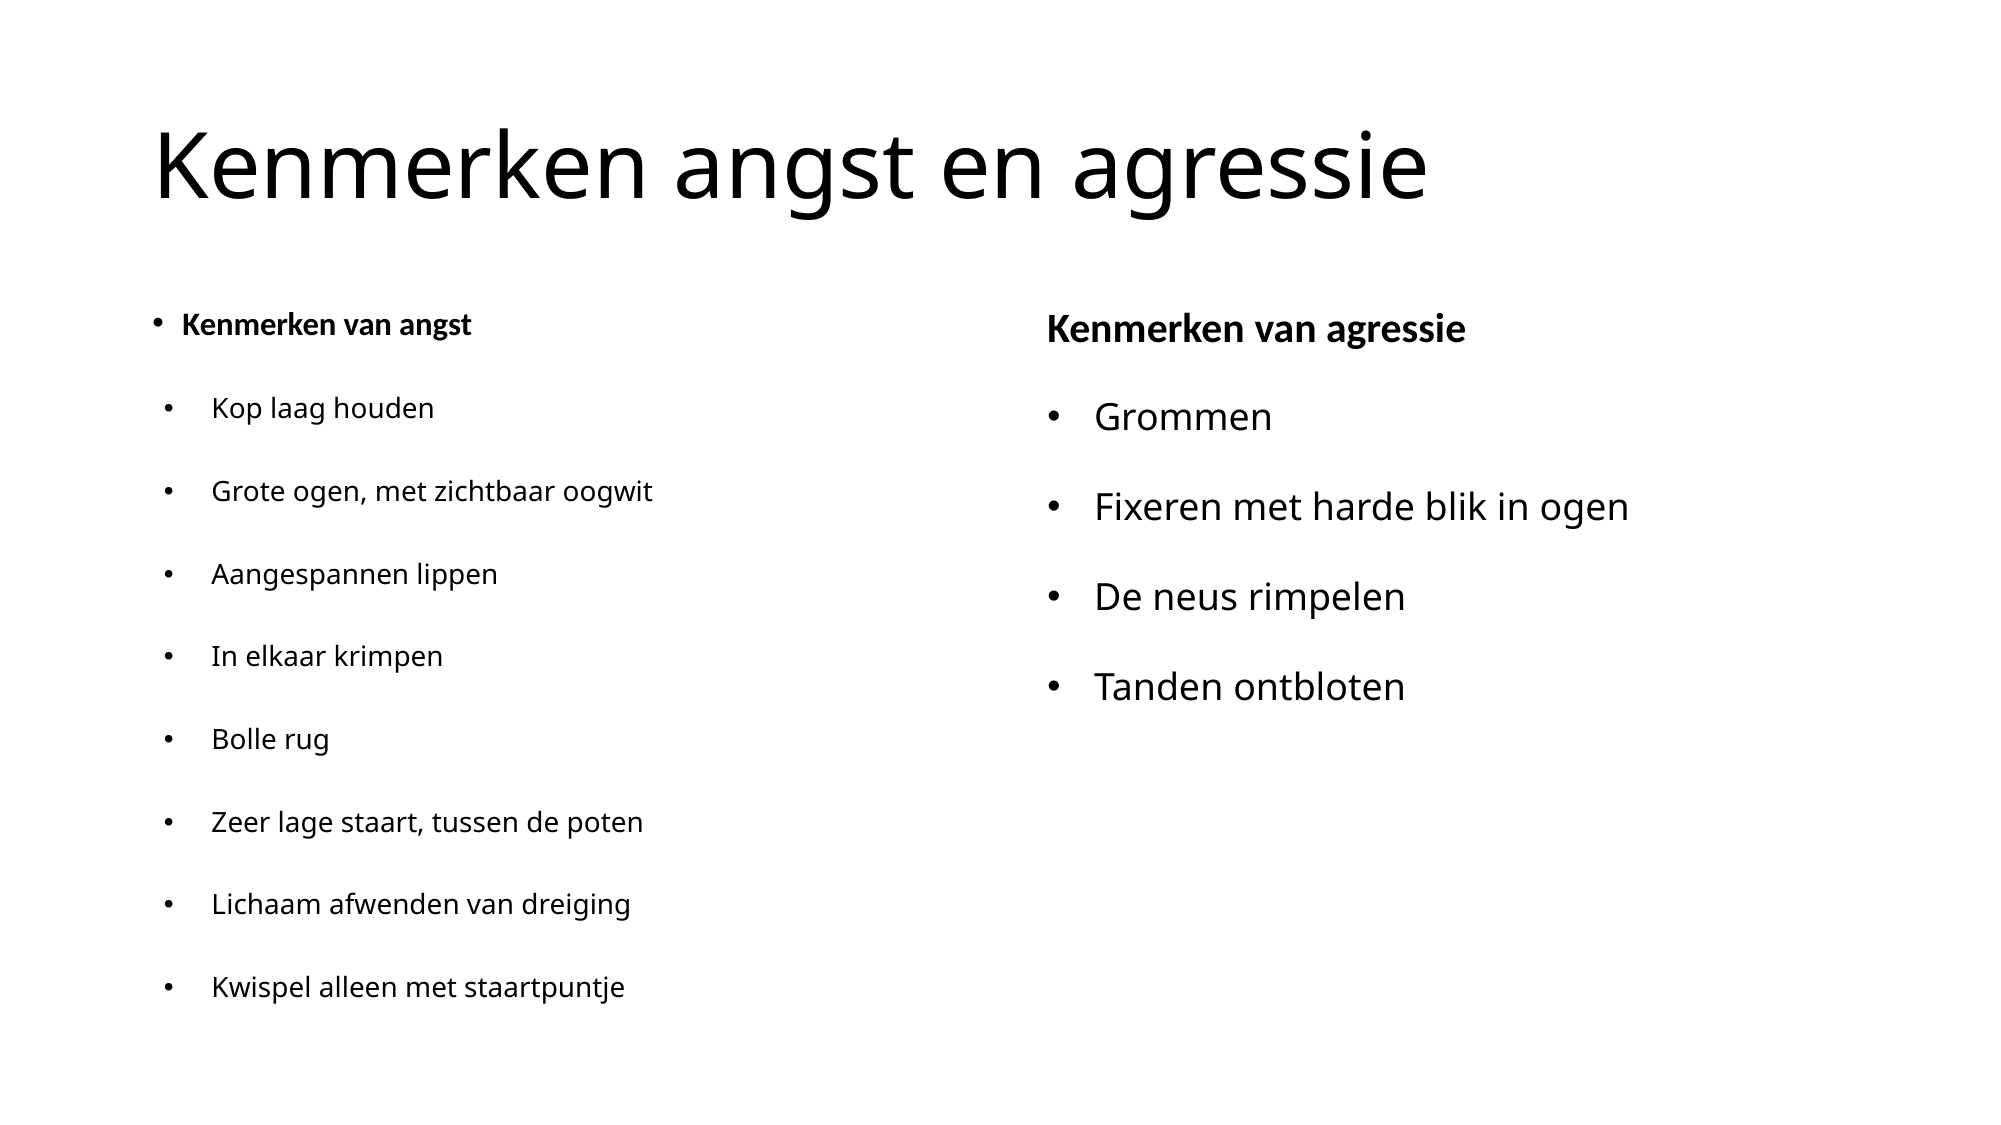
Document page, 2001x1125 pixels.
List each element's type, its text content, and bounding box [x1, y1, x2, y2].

list Kenmerken van angst Kop laag houden Grote ogen, met zichtbaar oogwit Aangespannen lippen In elkaar krimpen Bolle rug Zeer lage staart, tussen de poten Lichaam afwenden van dreiging Kwispel alleen met staartpuntje [137, 299, 801, 1014]
title Kenmerken angst en agressie [137, 59, 1863, 278]
text_box Grommen Fixeren met harde blik in ogen De neus rimpelen Tanden ontbloten [1032, 385, 1718, 716]
text_box Kenmerken van agressie [1032, 293, 1675, 359]
